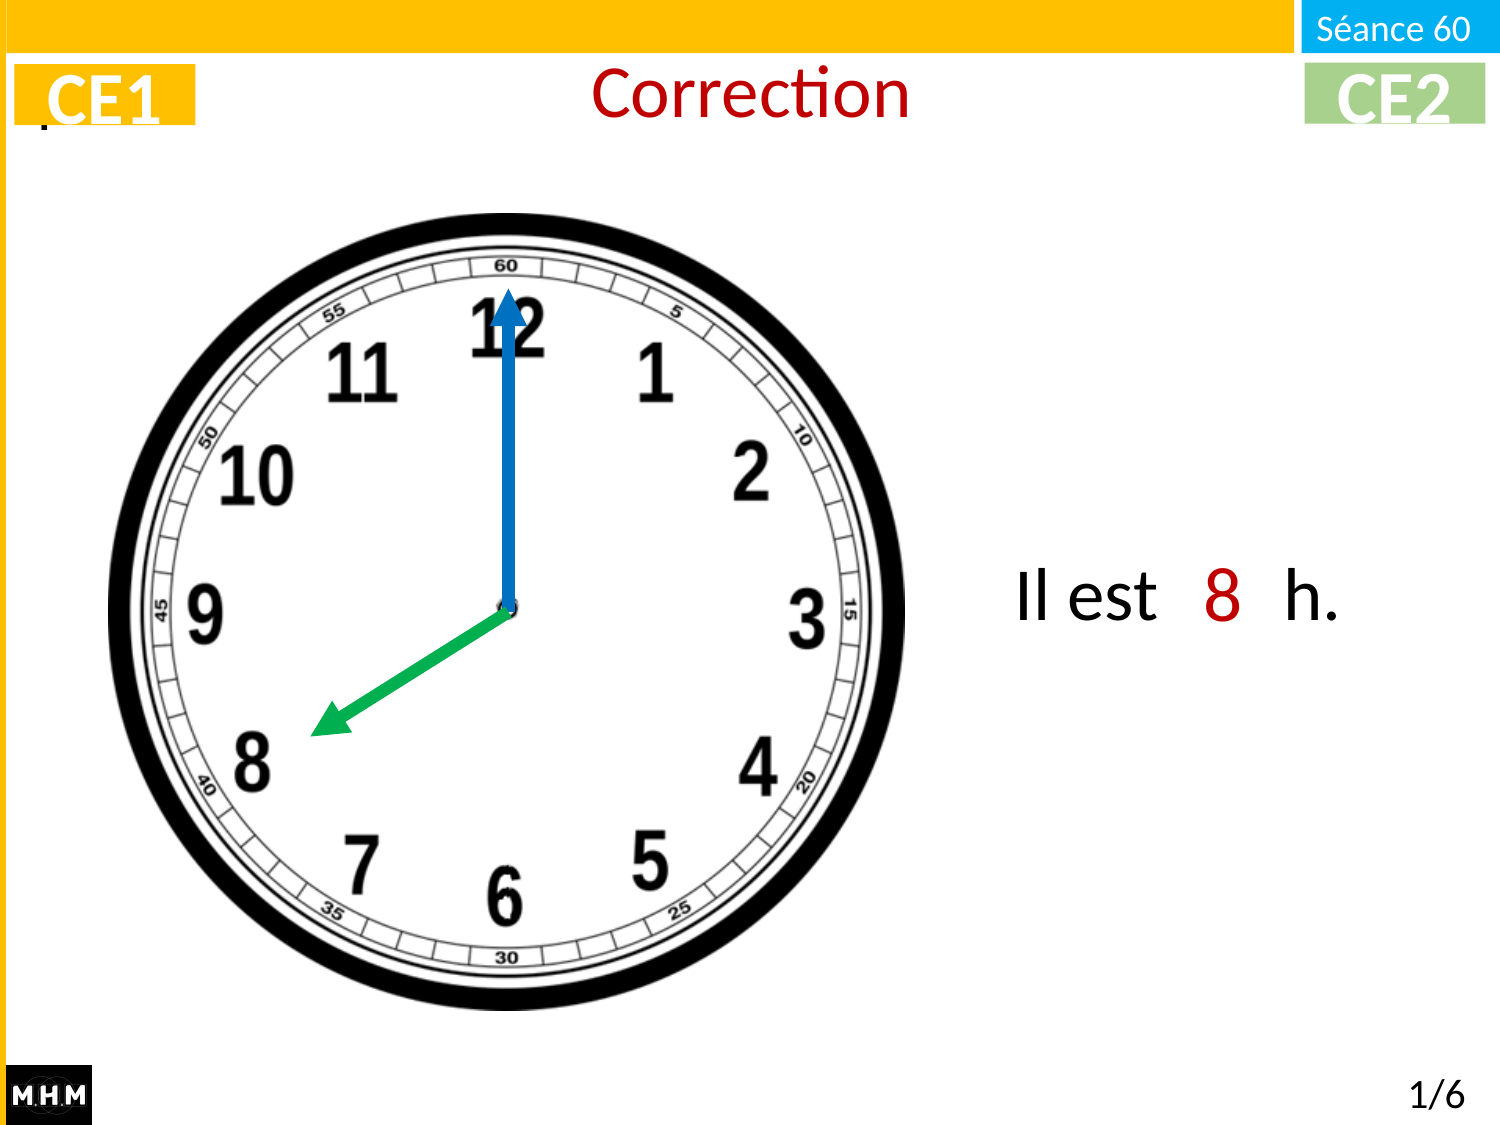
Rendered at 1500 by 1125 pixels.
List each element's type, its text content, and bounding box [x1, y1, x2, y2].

text_box Il est . . . h. [1272, 546, 1391, 646]
text_box CE2 [1303, 62, 1487, 125]
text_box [310, 611, 509, 737]
title Correction [576, 43, 1500, 143]
text_box CE1 [13, 63, 196, 126]
picture [6, 1065, 92, 1125]
text_box 8 [1173, 546, 1272, 646]
list 1/6 [1373, 1064, 1500, 1125]
text_box Il est . . . h. [999, 546, 1173, 646]
picture [108, 213, 905, 1011]
